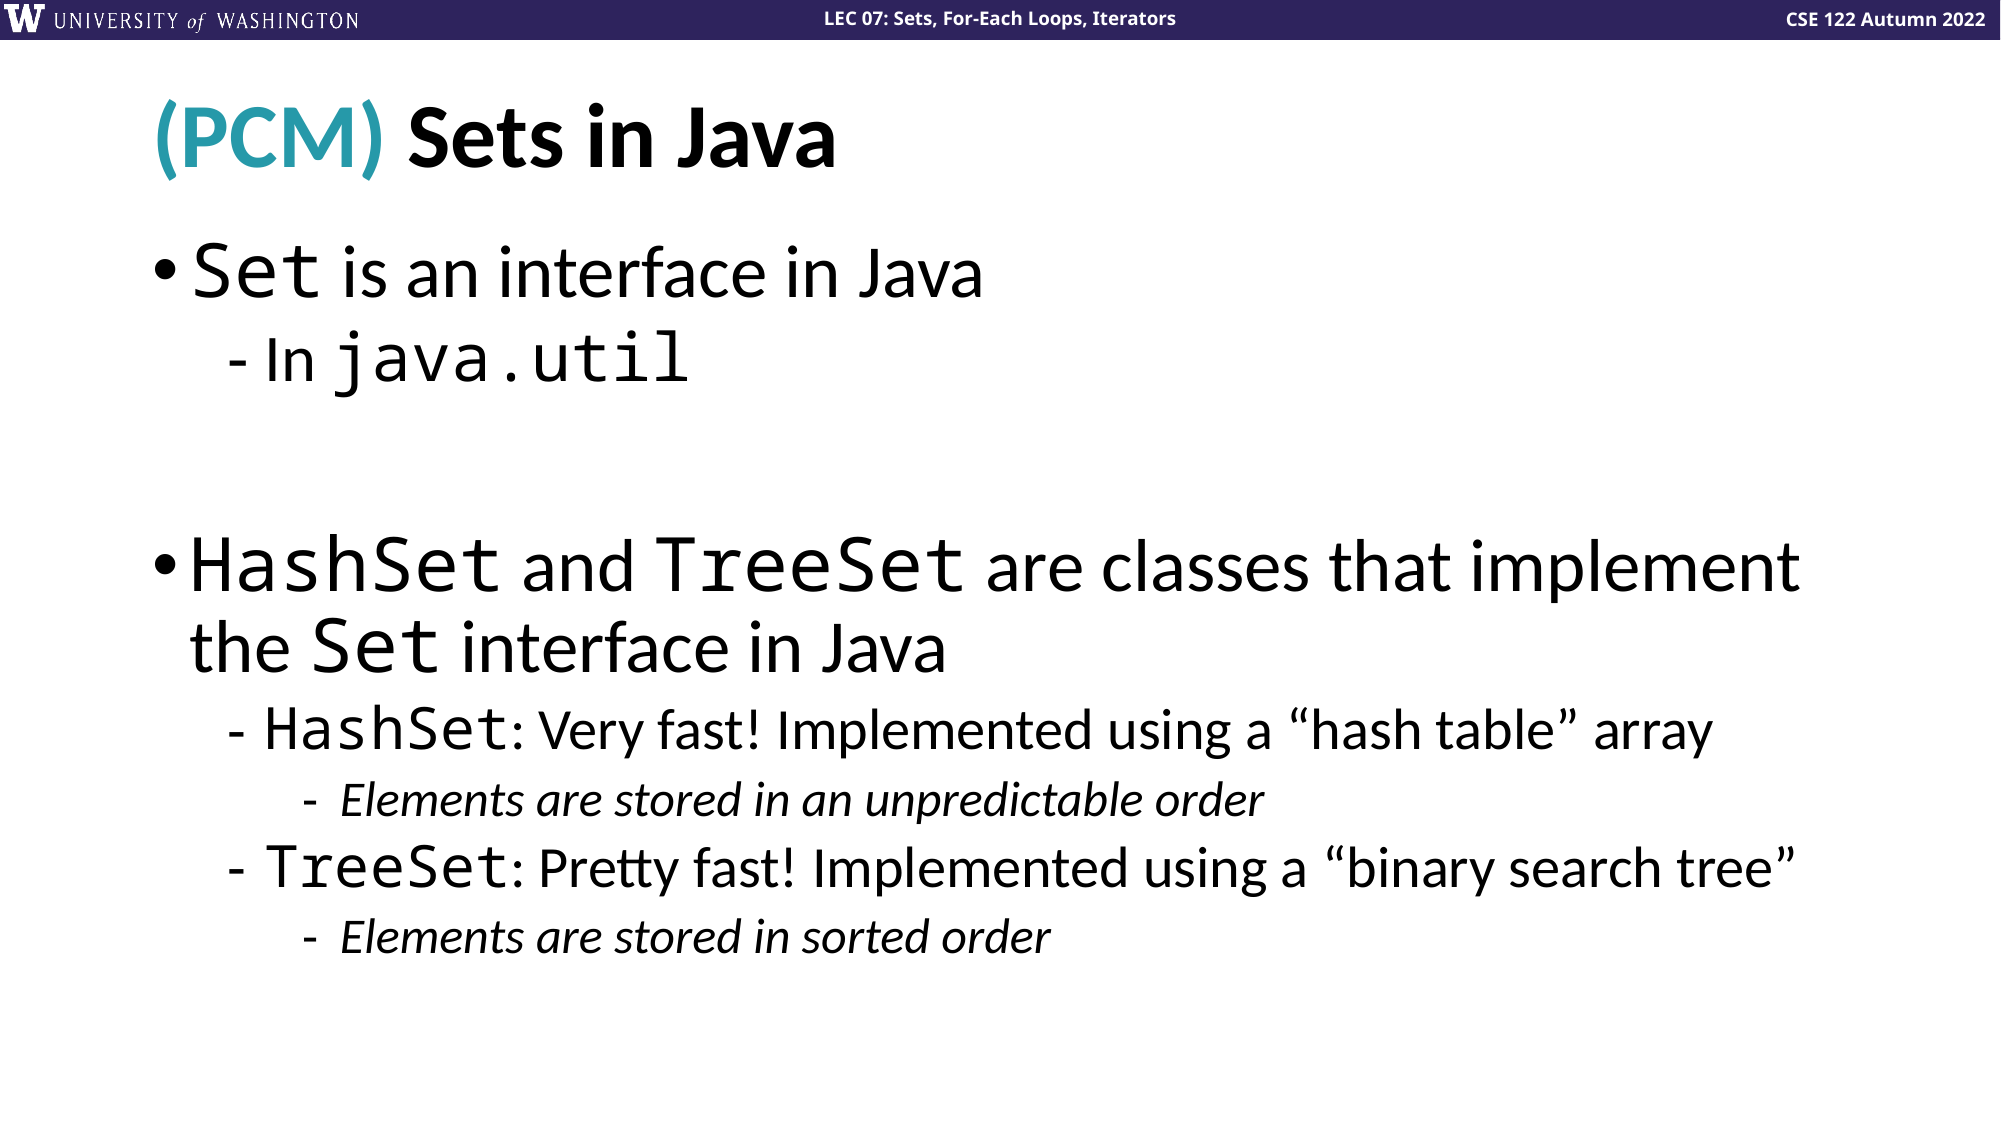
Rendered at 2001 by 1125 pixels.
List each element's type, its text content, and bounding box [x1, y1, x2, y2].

title (PCM) Sets in Java [137, 74, 1863, 200]
picture [4, 4, 358, 33]
list Set is an interface in Java In java.util HashSet and TreeSet are classes that implement the Set interface in Java HashSet: Very fast! Implemented using a “hash table” array Elements are stored in an unpredictable order TreeSet: Pretty fast! Implemented using a “binary search tree” Elements are stored in sorted order [137, 224, 1863, 1014]
